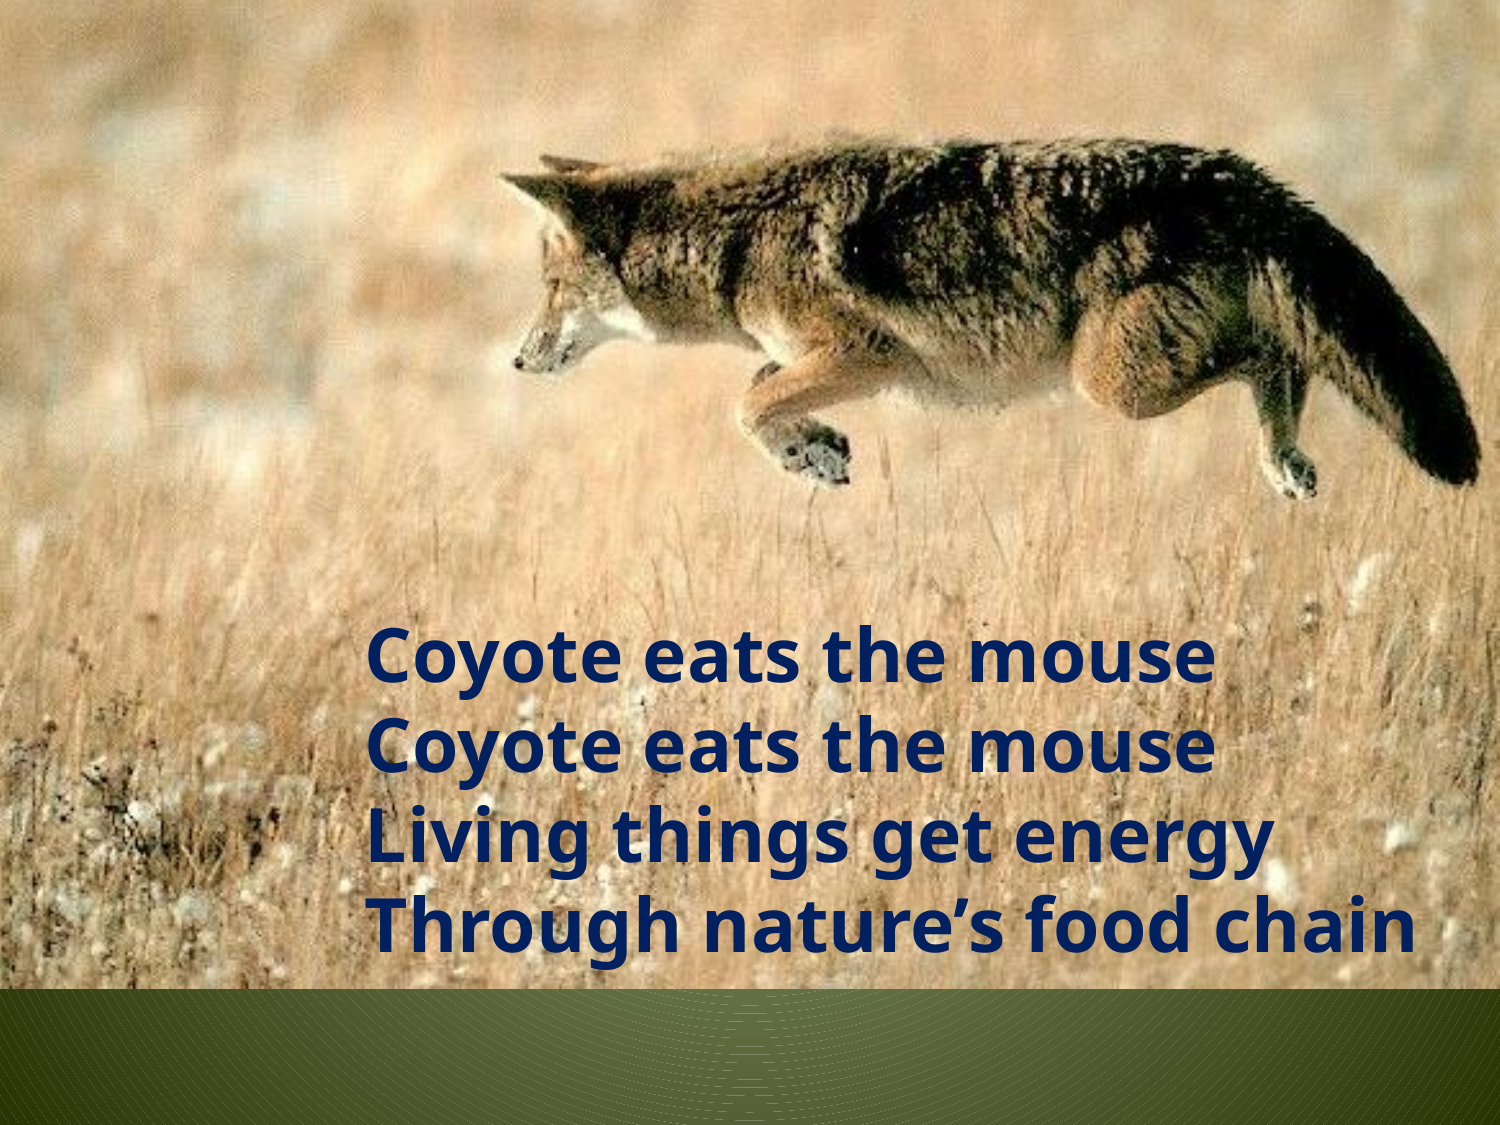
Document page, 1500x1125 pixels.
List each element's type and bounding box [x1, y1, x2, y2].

picture [0, 0, 1500, 989]
